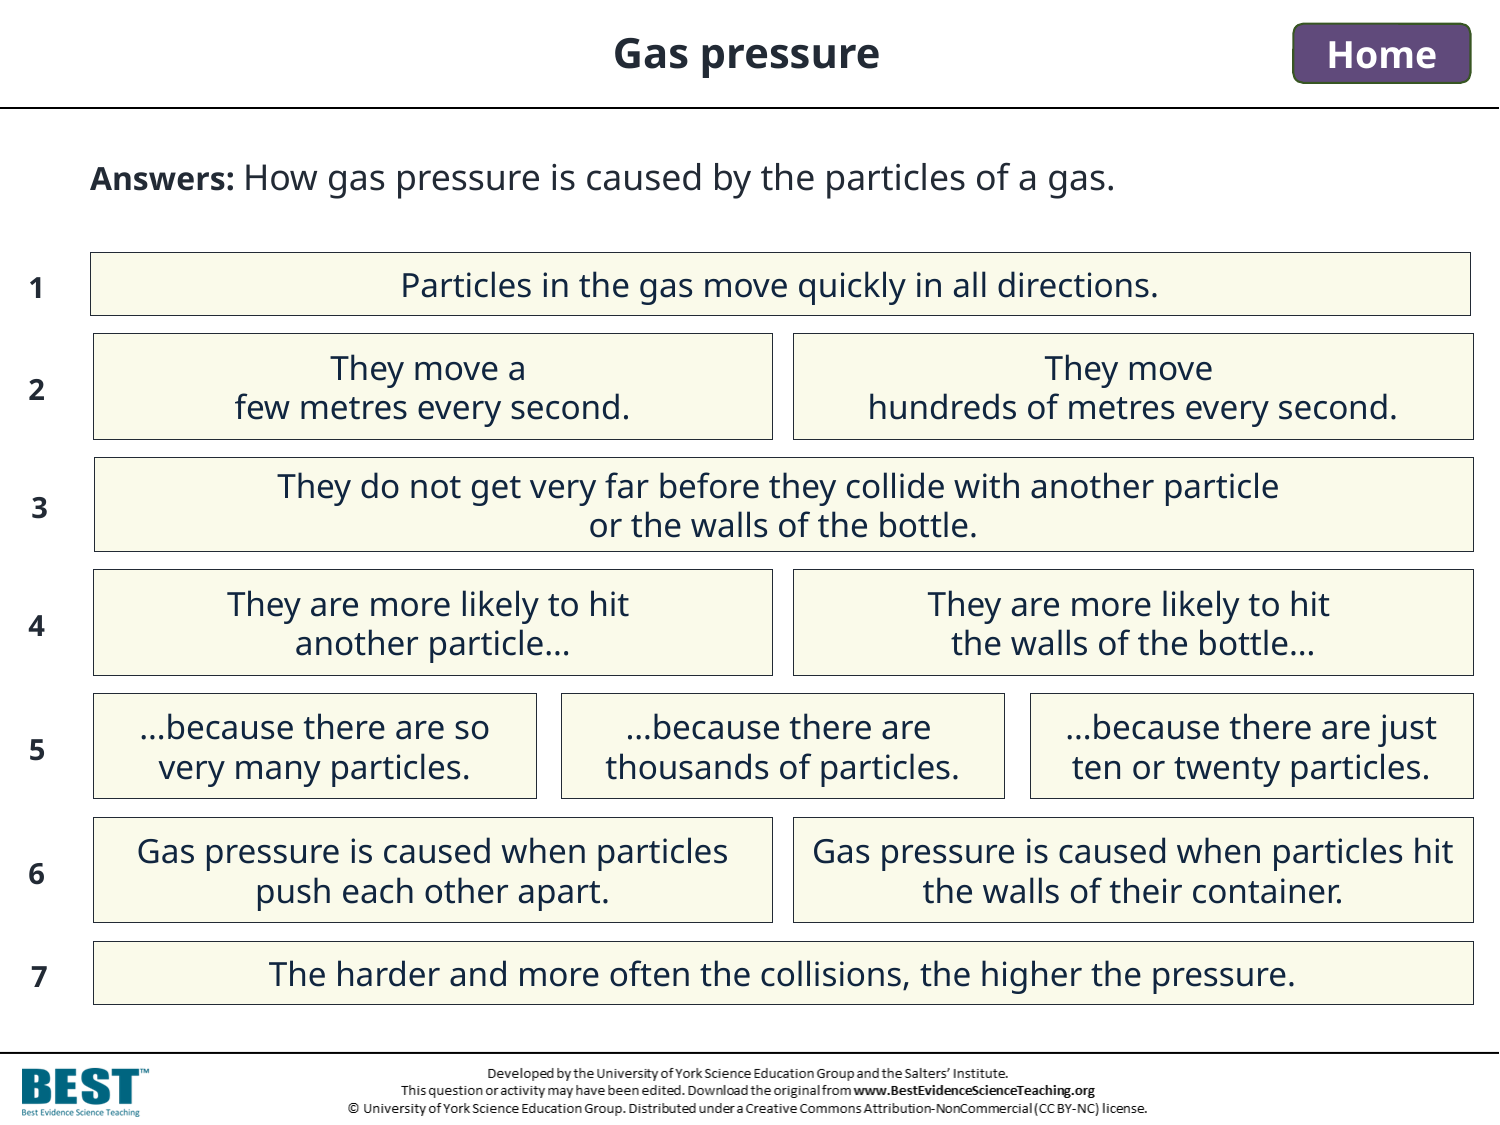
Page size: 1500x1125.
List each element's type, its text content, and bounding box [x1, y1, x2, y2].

text_box Gas pressure [23, 4, 1471, 99]
picture [0, 107, 1500, 1125]
text_box Home [1292, 22, 1472, 84]
